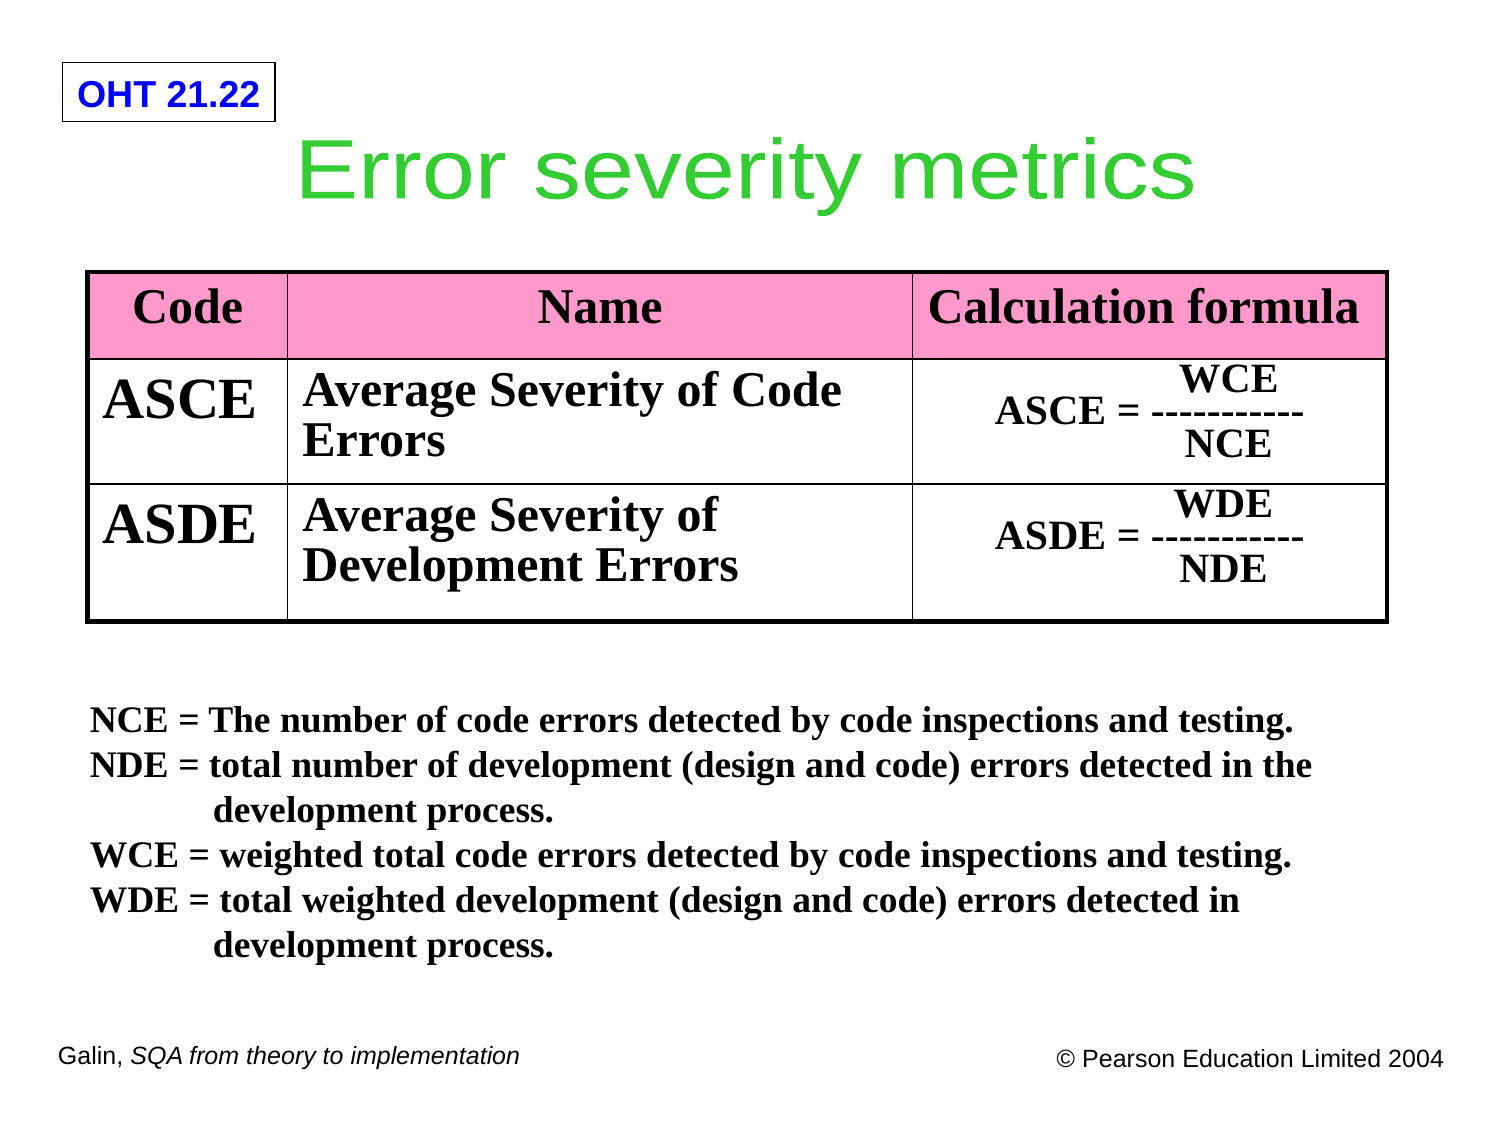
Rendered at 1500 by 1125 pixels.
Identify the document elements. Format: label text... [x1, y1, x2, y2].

table_cell ASCE [90, 360, 287, 483]
table_cell Average Severity of Code Errors [288, 360, 912, 483]
table_cell WCE ASCE = ----------- NCE [913, 360, 1385, 483]
table_cell ASDE [90, 485, 287, 619]
table_header Name [288, 274, 912, 358]
table_header Calculation formula [913, 274, 1385, 358]
table_cell WDE ASDE = ----------- NDE [913, 485, 1385, 619]
text_box NCE = The number of code errors detected by code inspections and testing. NDE = total number of development (design and code) errors detected in the development process. WCE = weighted total code errors detected by code inspections and testing. WDE = total weighted development (design and code) errors detected in development process. [75, 687, 1463, 973]
table_cell Average Severity of Development Errors [288, 485, 912, 619]
table_header Code [90, 274, 287, 358]
